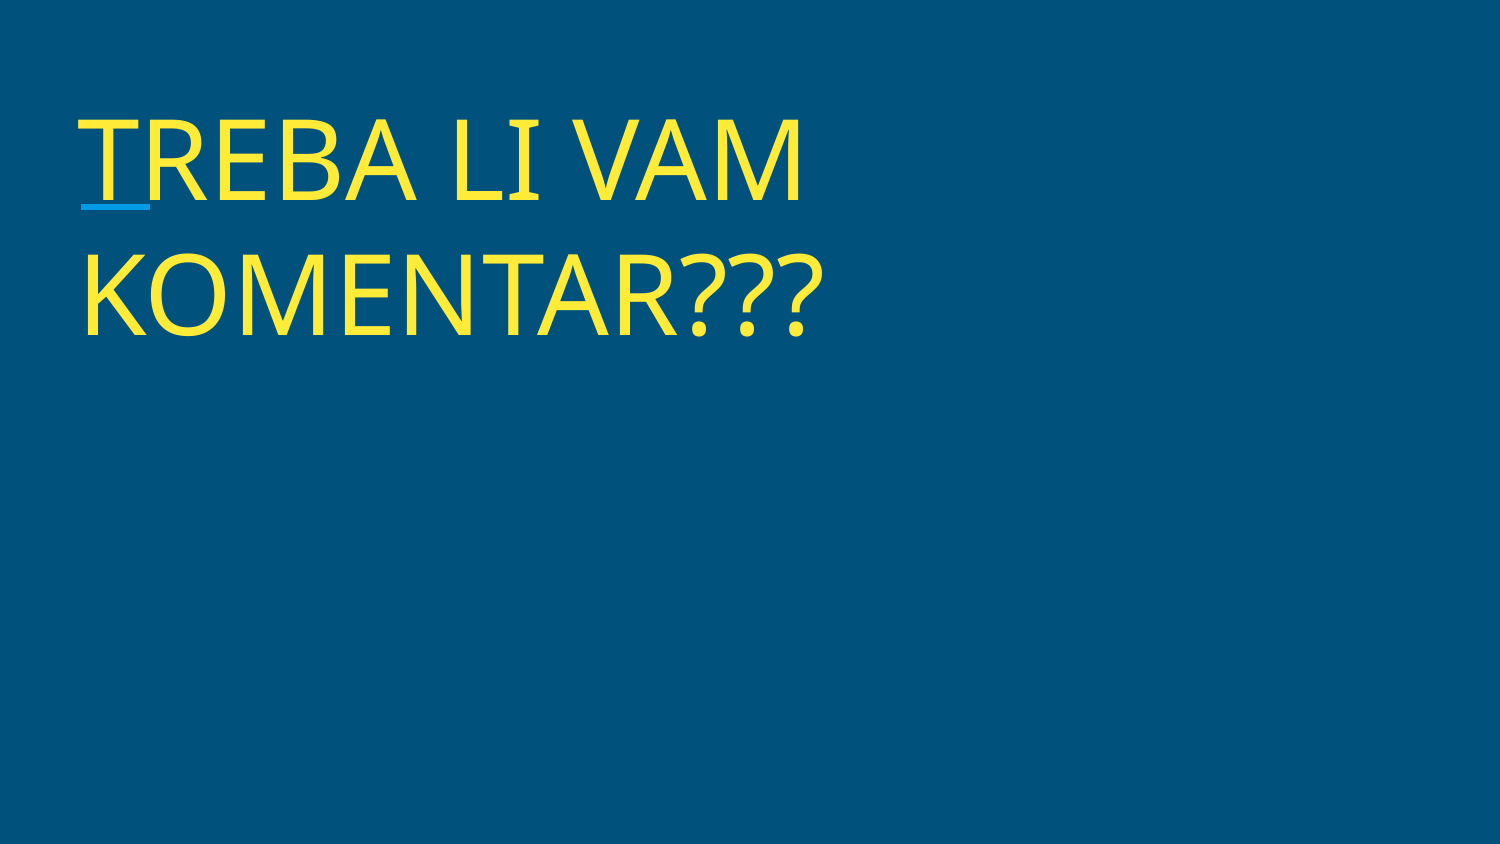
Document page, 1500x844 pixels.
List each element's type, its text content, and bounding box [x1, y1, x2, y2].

title TREBA LI VAM KOMENTAR??? [62, 251, 1435, 374]
picture [510, 120, 538, 199]
picture [346, 120, 415, 199]
picture [457, 120, 502, 199]
picture [220, 120, 264, 199]
picture [718, 120, 798, 199]
picture [150, 120, 205, 199]
picture [636, 120, 705, 199]
picture [573, 120, 638, 199]
picture [79, 120, 138, 199]
picture [283, 120, 338, 199]
